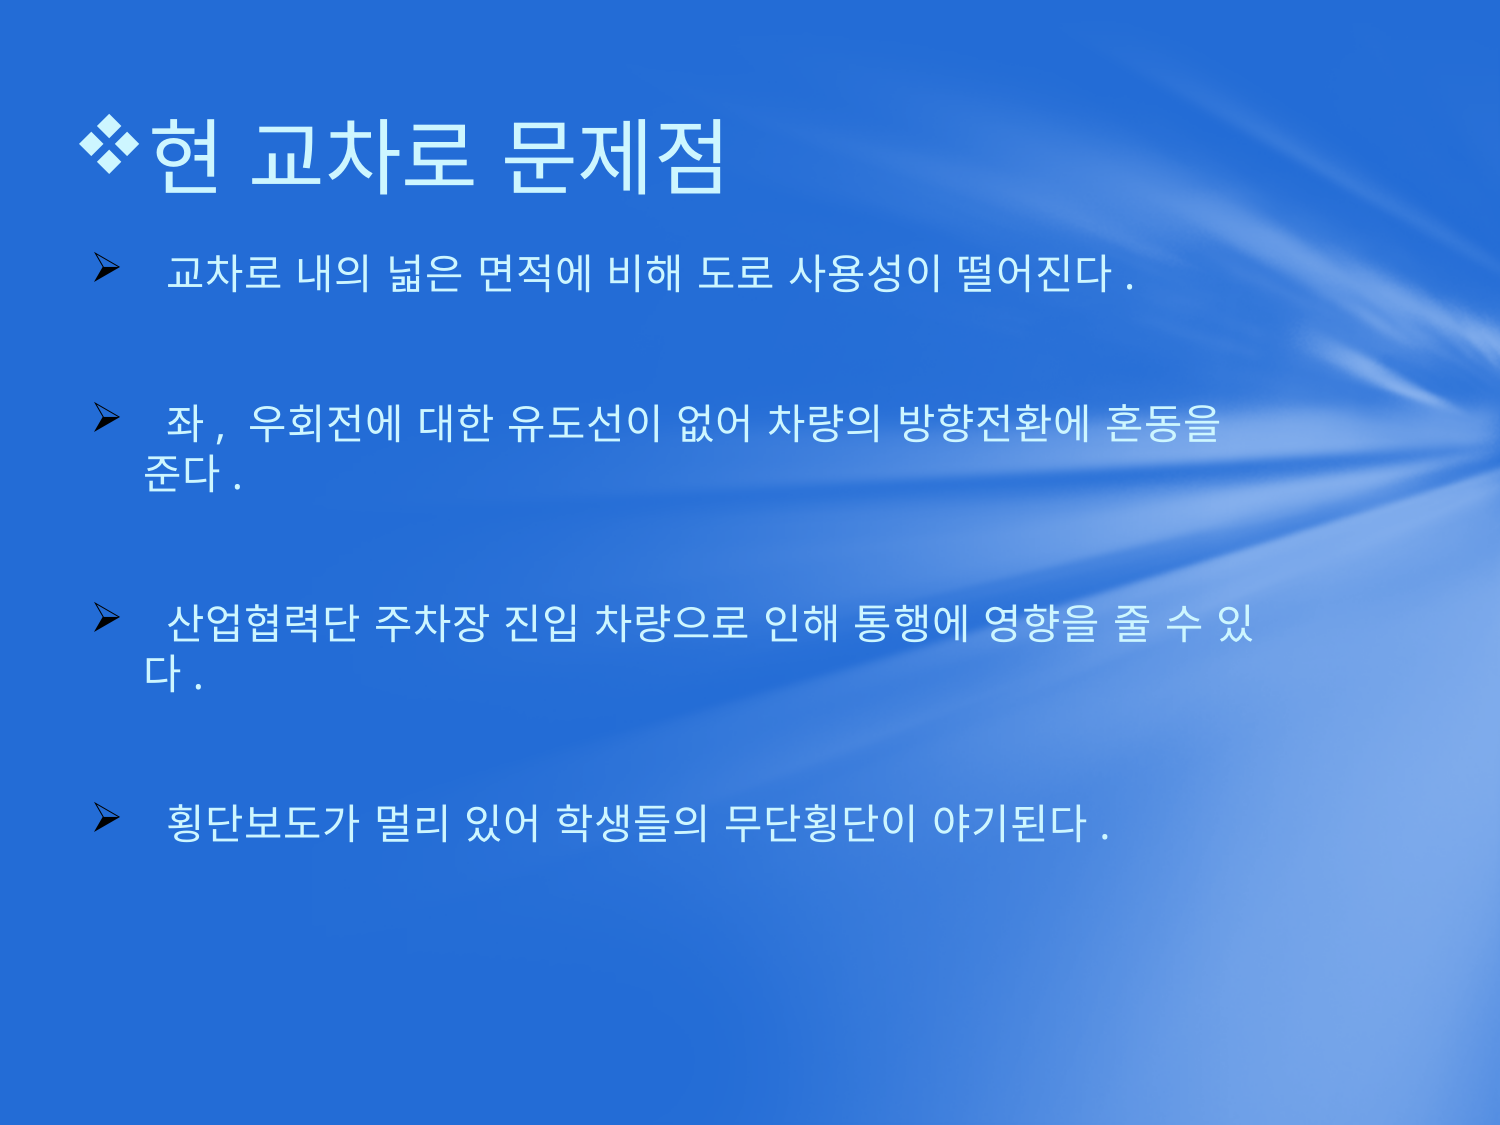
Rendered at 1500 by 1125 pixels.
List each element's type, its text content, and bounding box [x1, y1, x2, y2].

title 현 교차로 문제점 [57, 37, 1318, 213]
list 교차로 내의 넓은 면적에 비해 도로 사용성이 떨어진다. 좌, 우회전에 대한 유도선이 없어 차량의 방향전환에 혼동을 준다. 산업협력단 주차장 진입 차량으로 인해 통행에 영향을 줄 수 있다. 횡단보도가 멀리 있어 학생들의 무단횡단이 야기된다. [57, 240, 1318, 1016]
